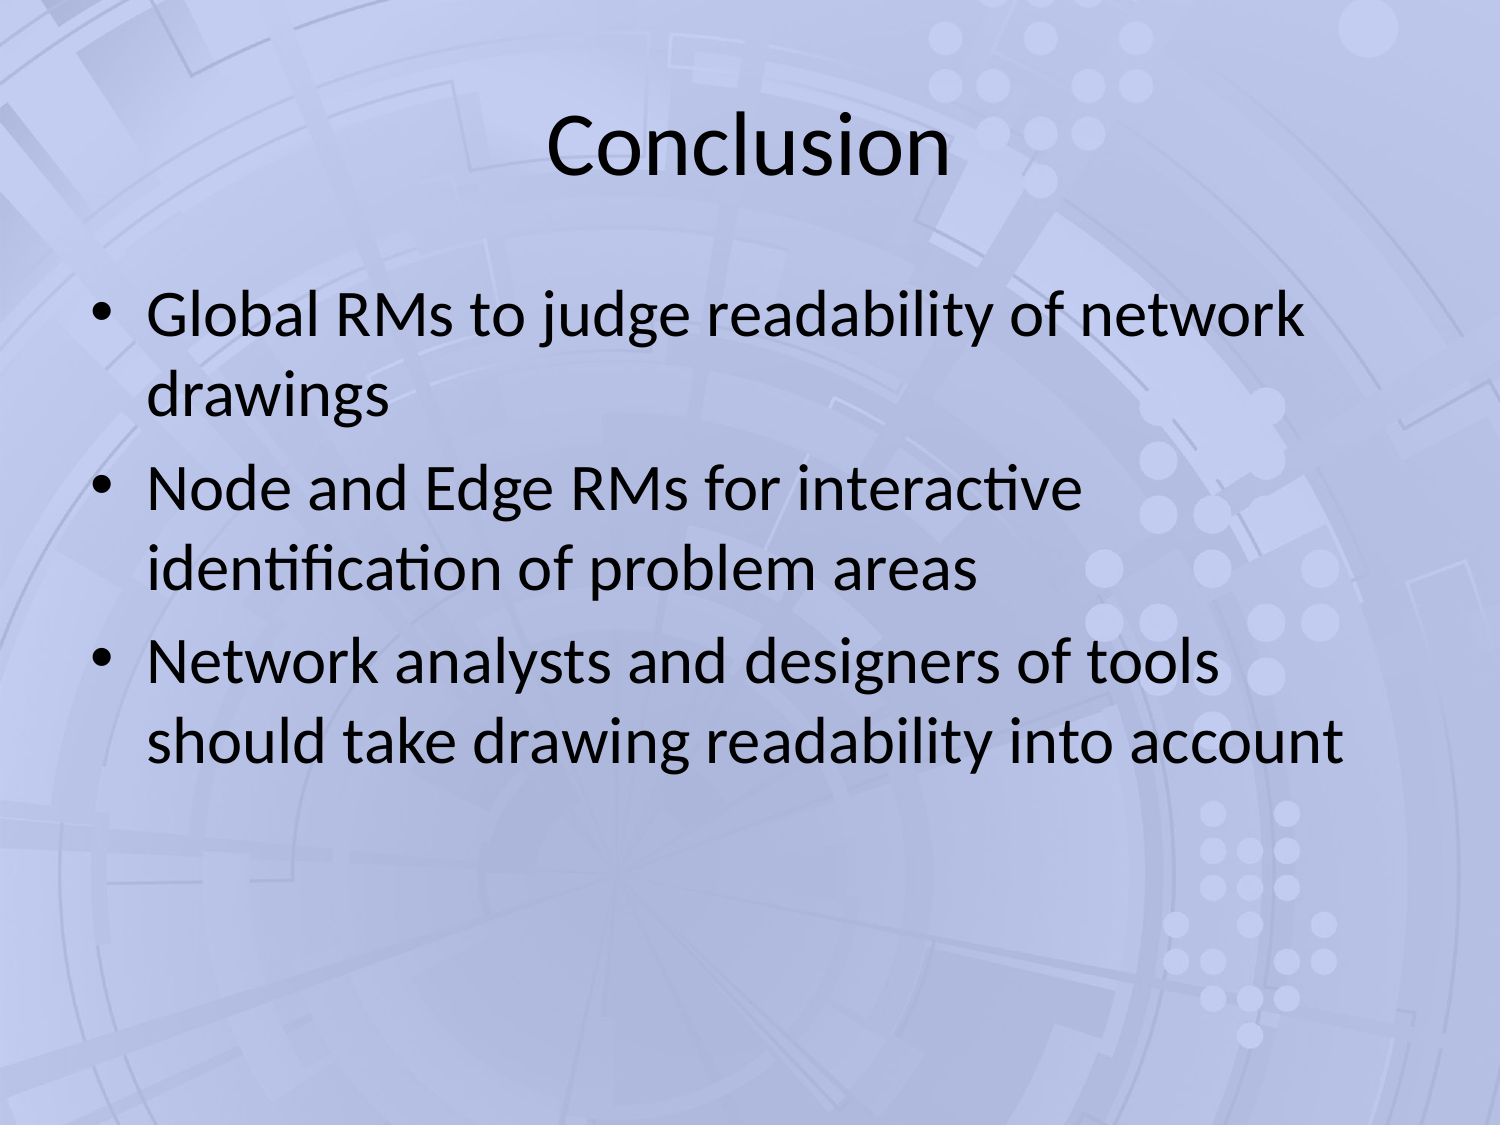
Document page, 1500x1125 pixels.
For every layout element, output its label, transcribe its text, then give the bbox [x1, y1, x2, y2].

picture [0, 0, 1500, 1125]
title Conclusion [75, 45, 1425, 233]
list Global RMs to judge readability of network drawings Node and Edge RMs for interactive identification of problem areas Network analysts and designers of tools should take drawing readability into account [75, 262, 1425, 1005]
